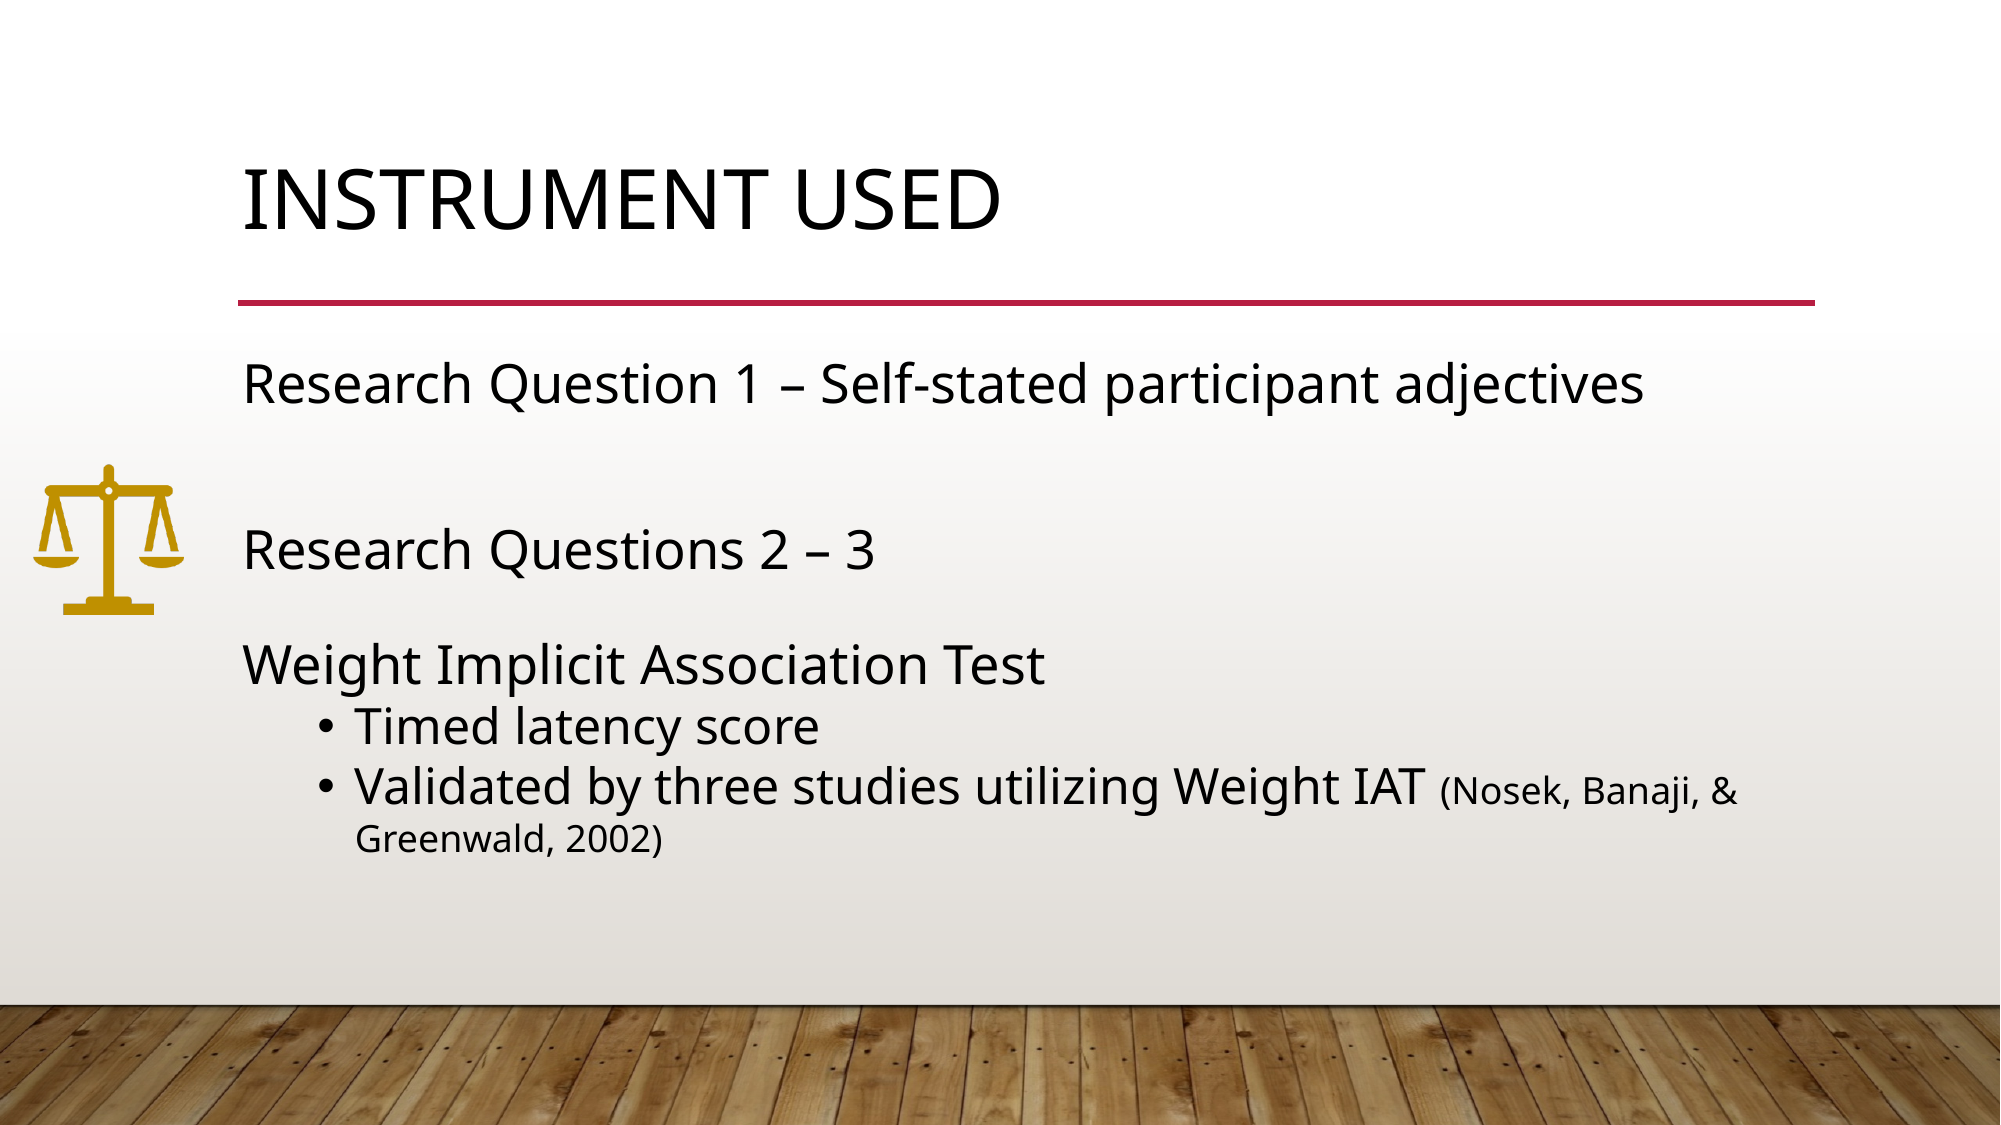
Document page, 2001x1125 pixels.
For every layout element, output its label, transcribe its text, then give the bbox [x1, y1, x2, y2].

list Research Question 1 – Self-stated participant adjectives Research Questions 2 – 3 Weight Implicit Association Test Timed latency score Validated by three studies utilizing Weight IAT (Nosek, Banaji, & Greenwald, 2002) [227, 342, 1903, 918]
picture [0, 1005, 2000, 1125]
picture [18, 449, 199, 630]
title Instrument used [227, 81, 1284, 323]
